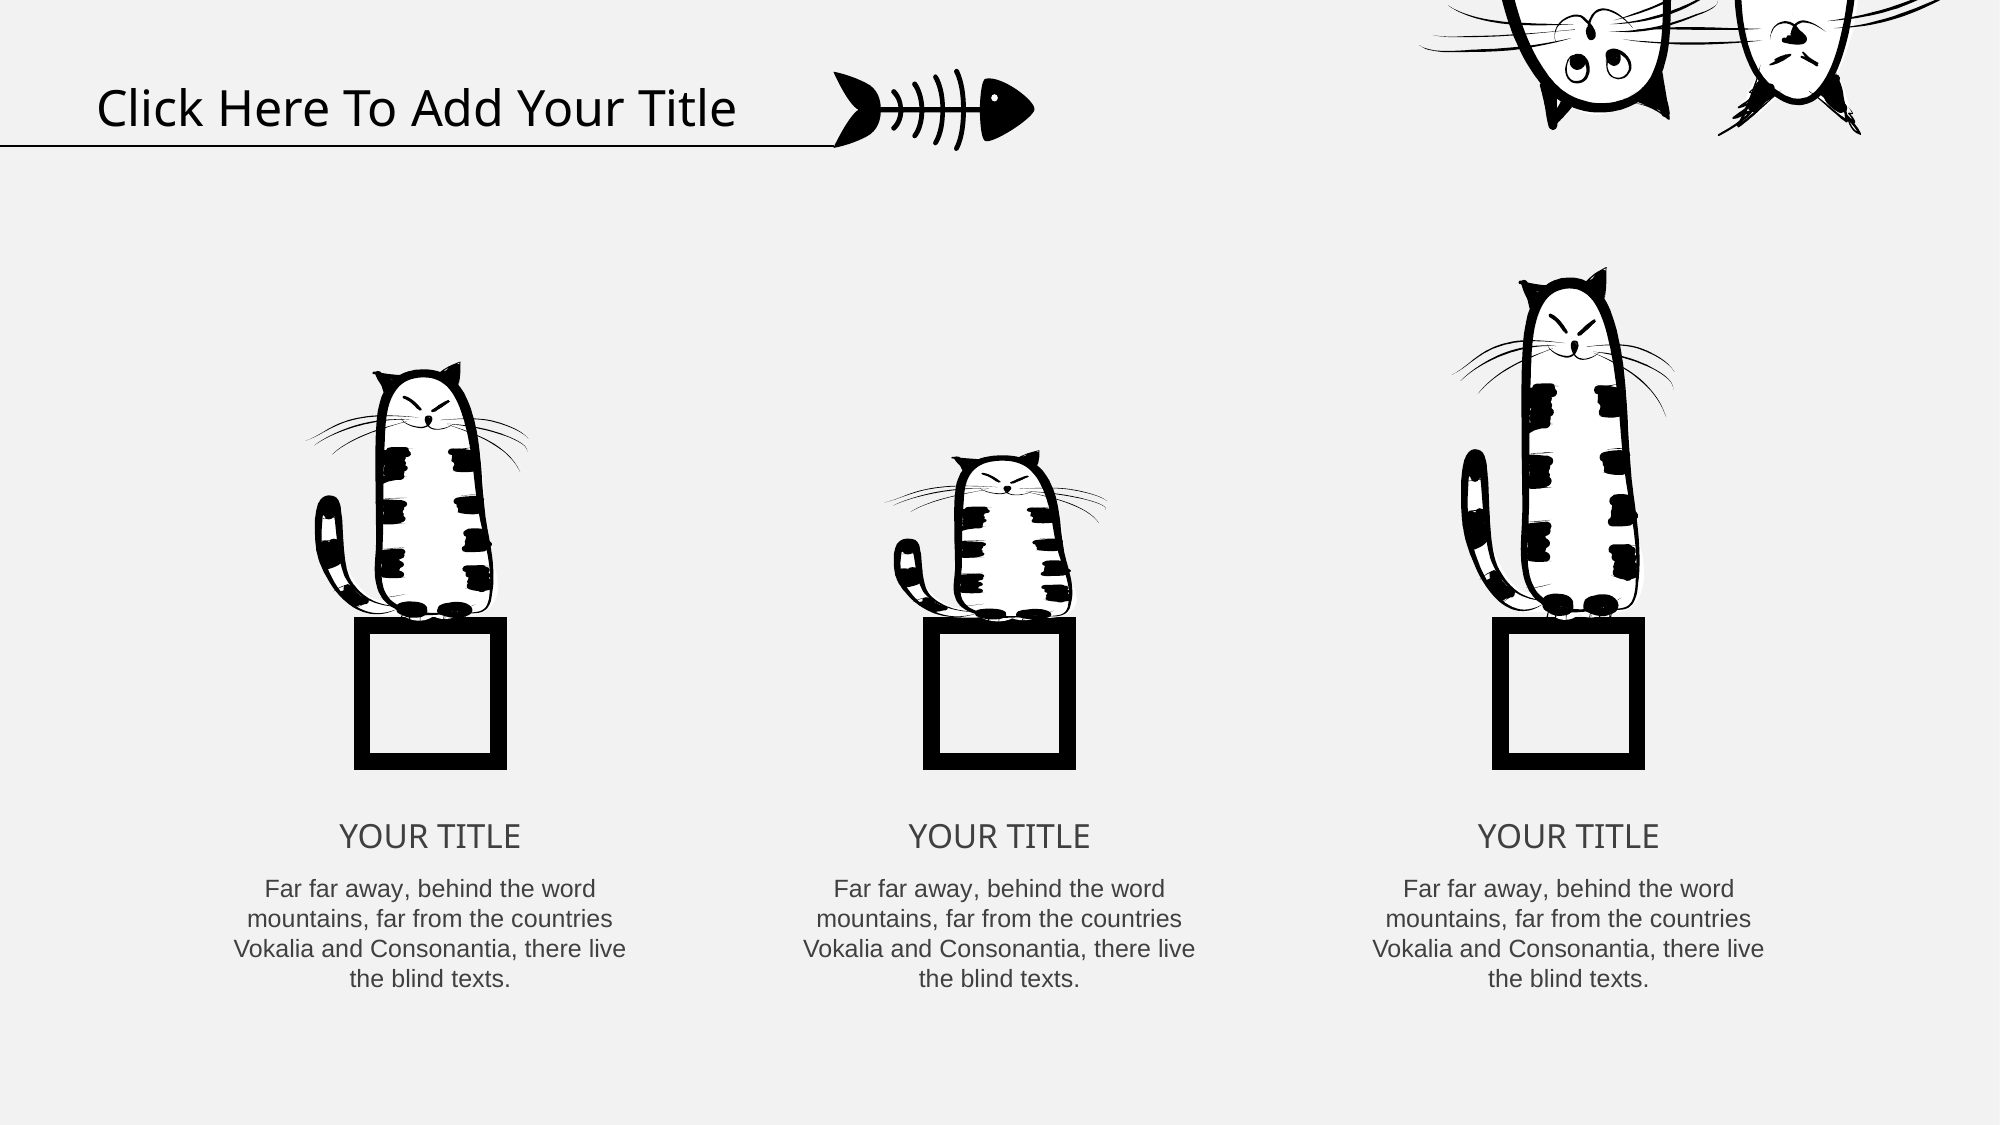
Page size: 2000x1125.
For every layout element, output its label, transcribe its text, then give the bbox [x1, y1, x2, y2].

picture [305, 361, 529, 624]
text_box [1499, 631, 1639, 764]
text_box Click Here To Add Your Title [33, 69, 802, 144]
text_box YOUR TITLE [1463, 808, 1676, 863]
picture [833, 68, 1035, 152]
text_box [360, 630, 501, 764]
picture [1365, 0, 1957, 136]
text_box Far far away, behind the word mountains, far from the countries Vokalia and Consonantia, there live the blind texts. [778, 865, 1222, 1001]
text_box YOUR TITLE [893, 808, 1106, 863]
text_box YOUR TITLE [324, 808, 537, 863]
text_box Far far away, behind the word mountains, far from the countries Vokalia and Consonantia, there live the blind texts. [1347, 865, 1791, 1001]
picture [1451, 266, 1676, 623]
text_box Far far away, behind the word mountains, far from the countries Vokalia and Consonantia, there live the blind texts. [209, 865, 652, 1001]
text_box [929, 631, 1070, 764]
picture [884, 450, 1108, 624]
